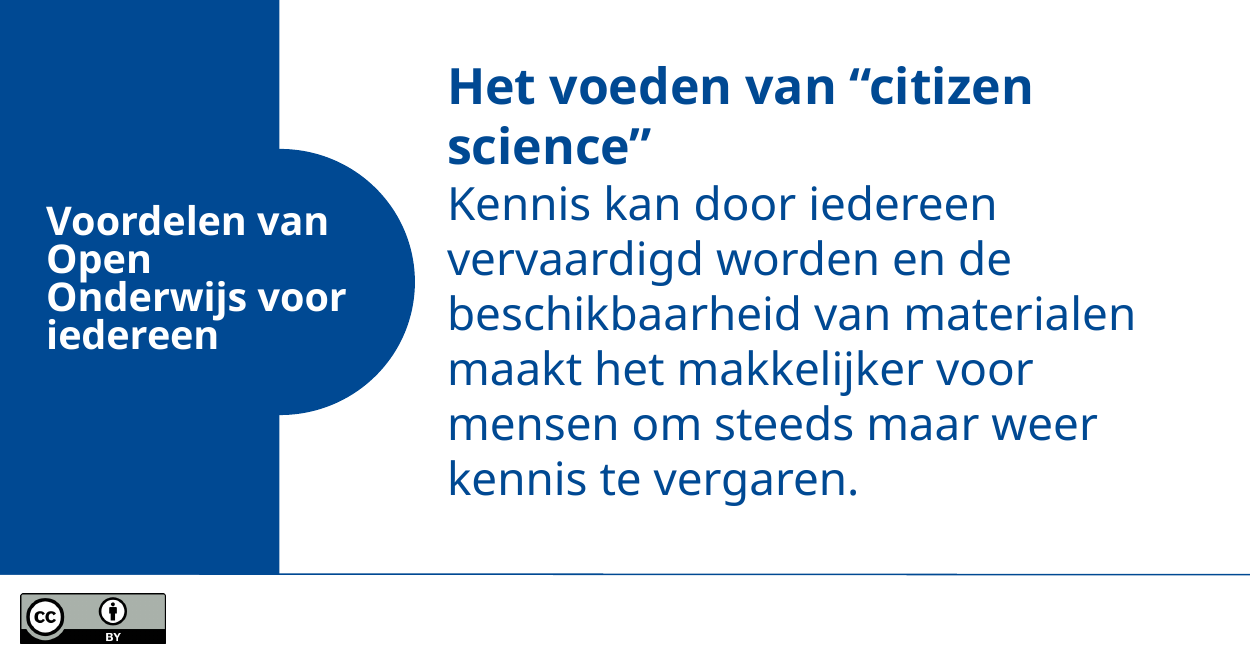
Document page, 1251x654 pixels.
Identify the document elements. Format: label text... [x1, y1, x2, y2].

picture [20, 592, 166, 645]
text_box [183, 148, 378, 190]
text_box Het voeden van “citizen science” Kennis kan door iedereen vervaardigd worden en de beschikbaarheid van materialen maakt het makkelijker voor mensen om steeds maar weer kennis te vergaren. [431, 39, 1182, 520]
text_box [181, 372, 380, 416]
text_box [0, 582, 1250, 654]
text_box [0, 0, 280, 573]
text_box [411, 250, 415, 314]
text_box Voordelen van Open Onderwijs voor iedereen [31, 190, 411, 372]
